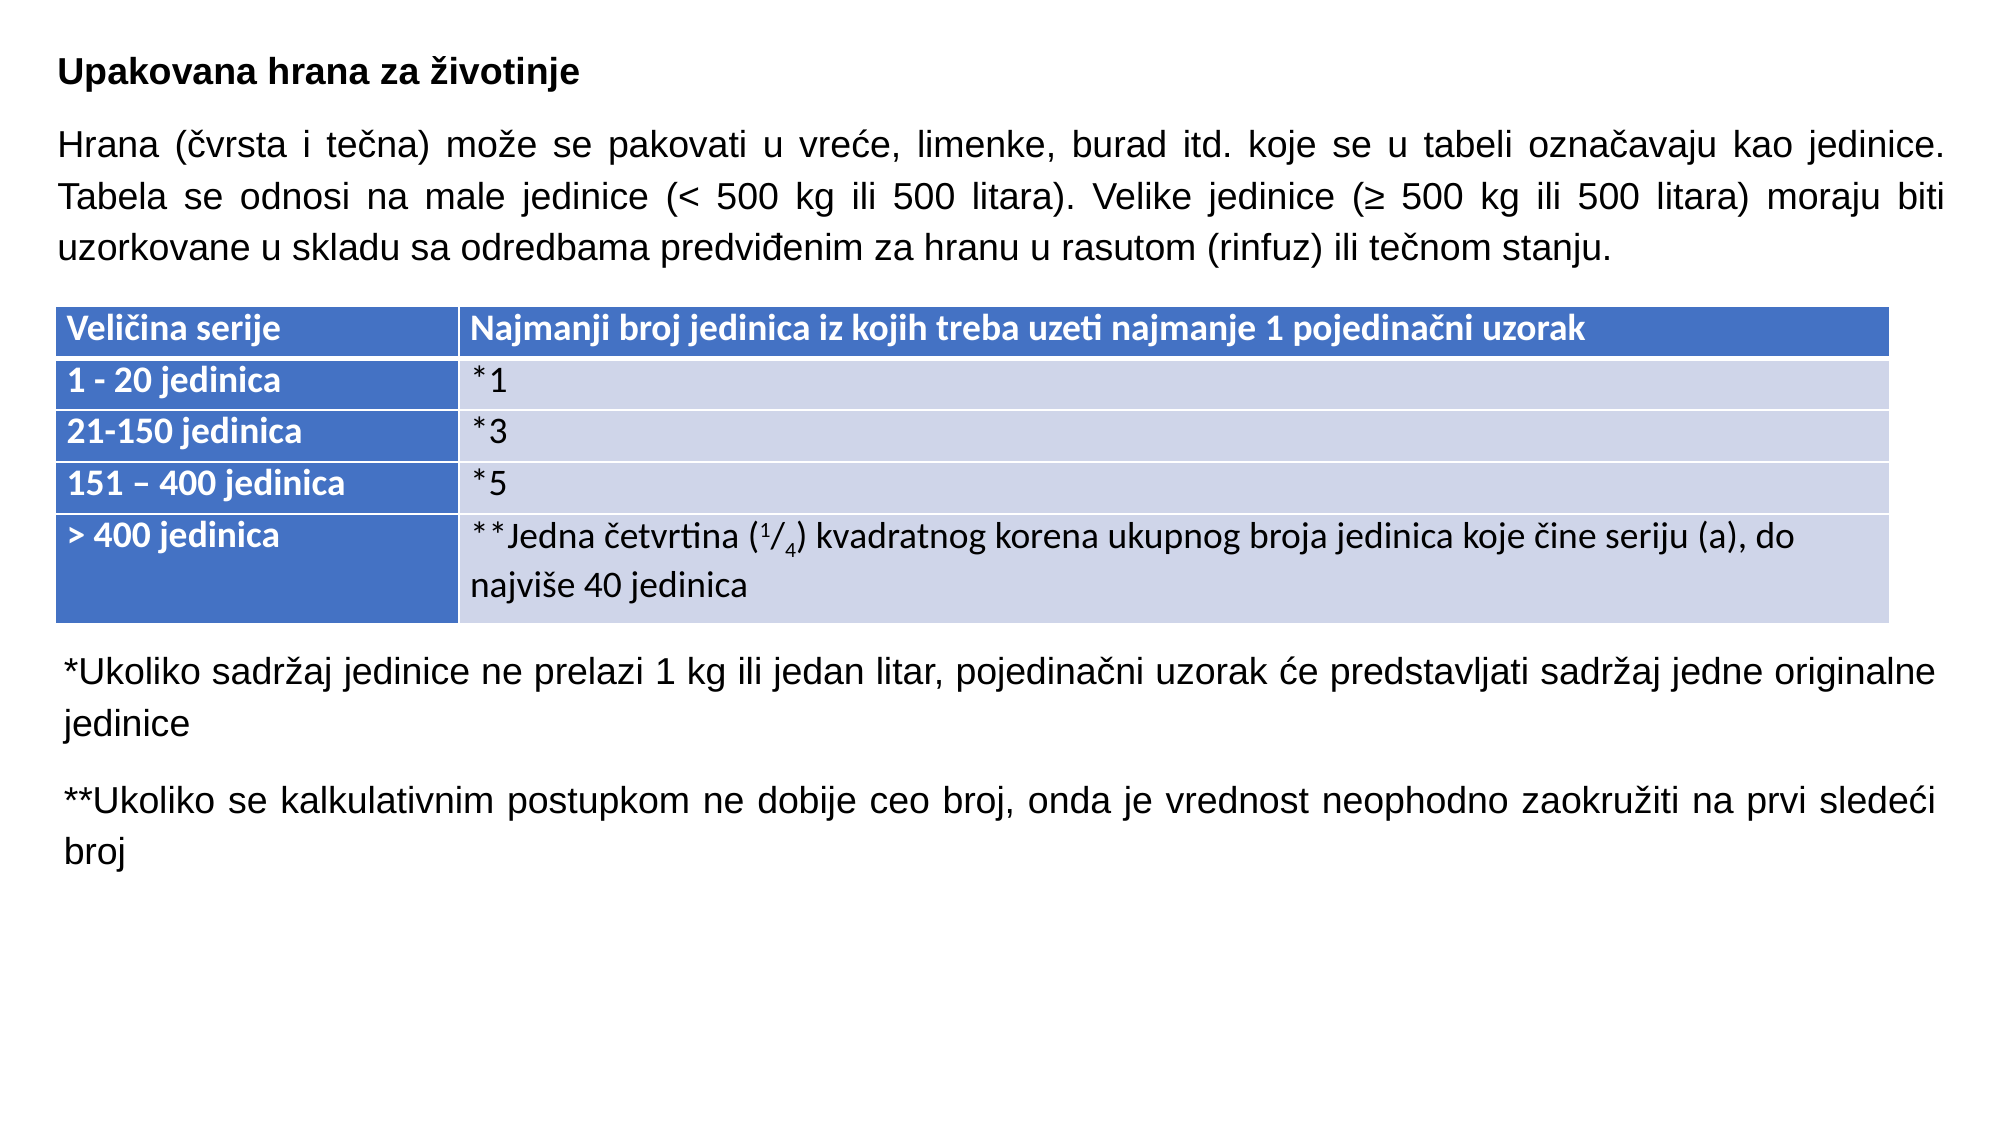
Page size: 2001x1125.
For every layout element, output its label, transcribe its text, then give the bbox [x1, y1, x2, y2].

table_cell > 400 jedinica [56, 515, 458, 623]
text_box Upakovana hrana za životinje Hrana (čvrsta i tečna) može se pakovati u vreće, limenke, burad itd. koje se u tabeli označavaju kao jedinice. Tabela se odnosi na male jedinice (< 500 kg ili 500 litara). Velike jedinice (≥ 500 kg ili 500 litara) moraju biti uzorkovane u skladu sa odredbama predviđenim za hranu u rasutom (rinfuz) ili tečnom stanju. [42, 33, 1961, 276]
table_cell *3 [460, 411, 1889, 461]
table_header Najmanji broj jedinica iz kojih treba uzeti najmanje 1 pojedinačni uzorak [460, 307, 1889, 356]
table_cell 1 - 20 jedinica [56, 361, 458, 409]
table_cell 151 – 400 jedinica [56, 463, 458, 513]
text_box *Ukoliko sadržaj jedinice ne prelazi 1 kg ili jedan litar, pojedinačni uzorak će predstavljati sadržaj jedne originalne jedinice **Ukoliko se kalkulativnim postupkom ne dobije ceo broj, onda je vrednost neophodno zaokružiti na prvi sledeći broj [49, 633, 1951, 880]
table_cell *5 [460, 463, 1889, 513]
table_cell 21-150 jedinica [56, 411, 458, 461]
table_cell **Jedna četvrtina (1/4) kvadratnog korena ukupnog broja jedinica koje čine seriju (a), do najviše 40 jedinica [460, 515, 1889, 623]
table_header Veličina serije [56, 307, 458, 356]
table_cell *1 [460, 361, 1889, 409]
